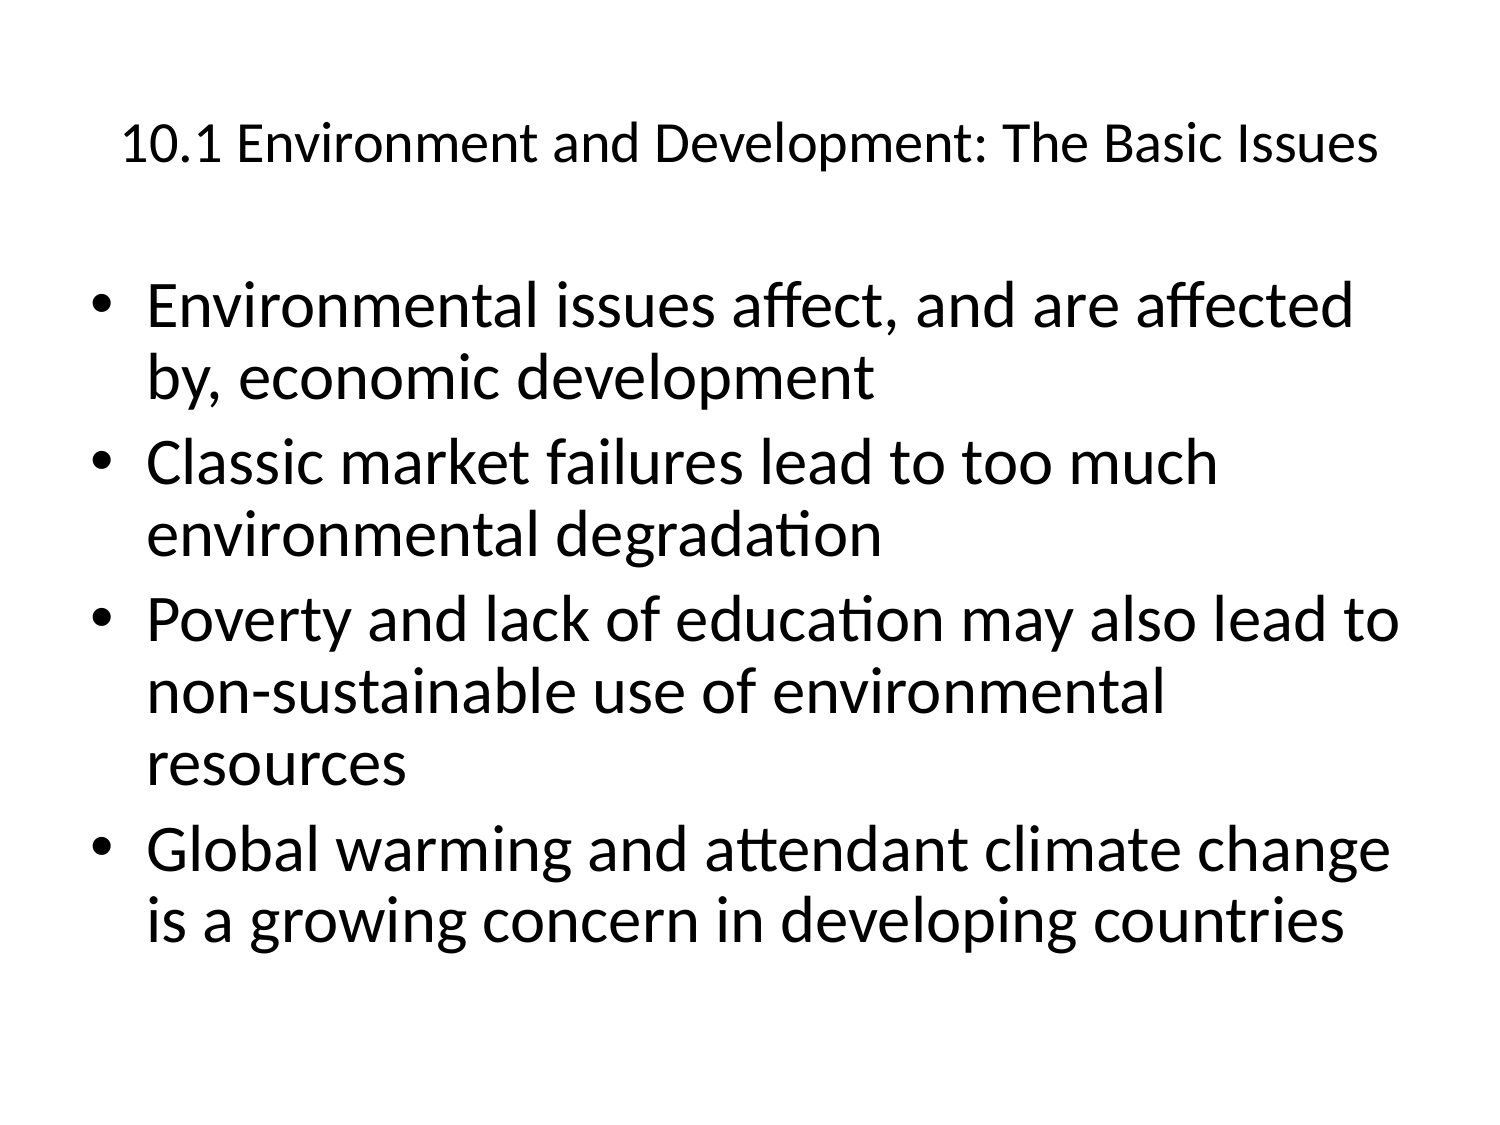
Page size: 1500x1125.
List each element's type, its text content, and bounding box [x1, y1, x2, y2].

list Environmental issues affect, and are affected by, economic development Classic market failures lead to too much environmental degradation Poverty and lack of education may also lead to non-sustainable use of environmental resources Global warming and attendant climate change is a growing concern in developing countries [75, 262, 1425, 1005]
title 10.1 Environment and Development: The Basic Issues [75, 45, 1425, 233]
